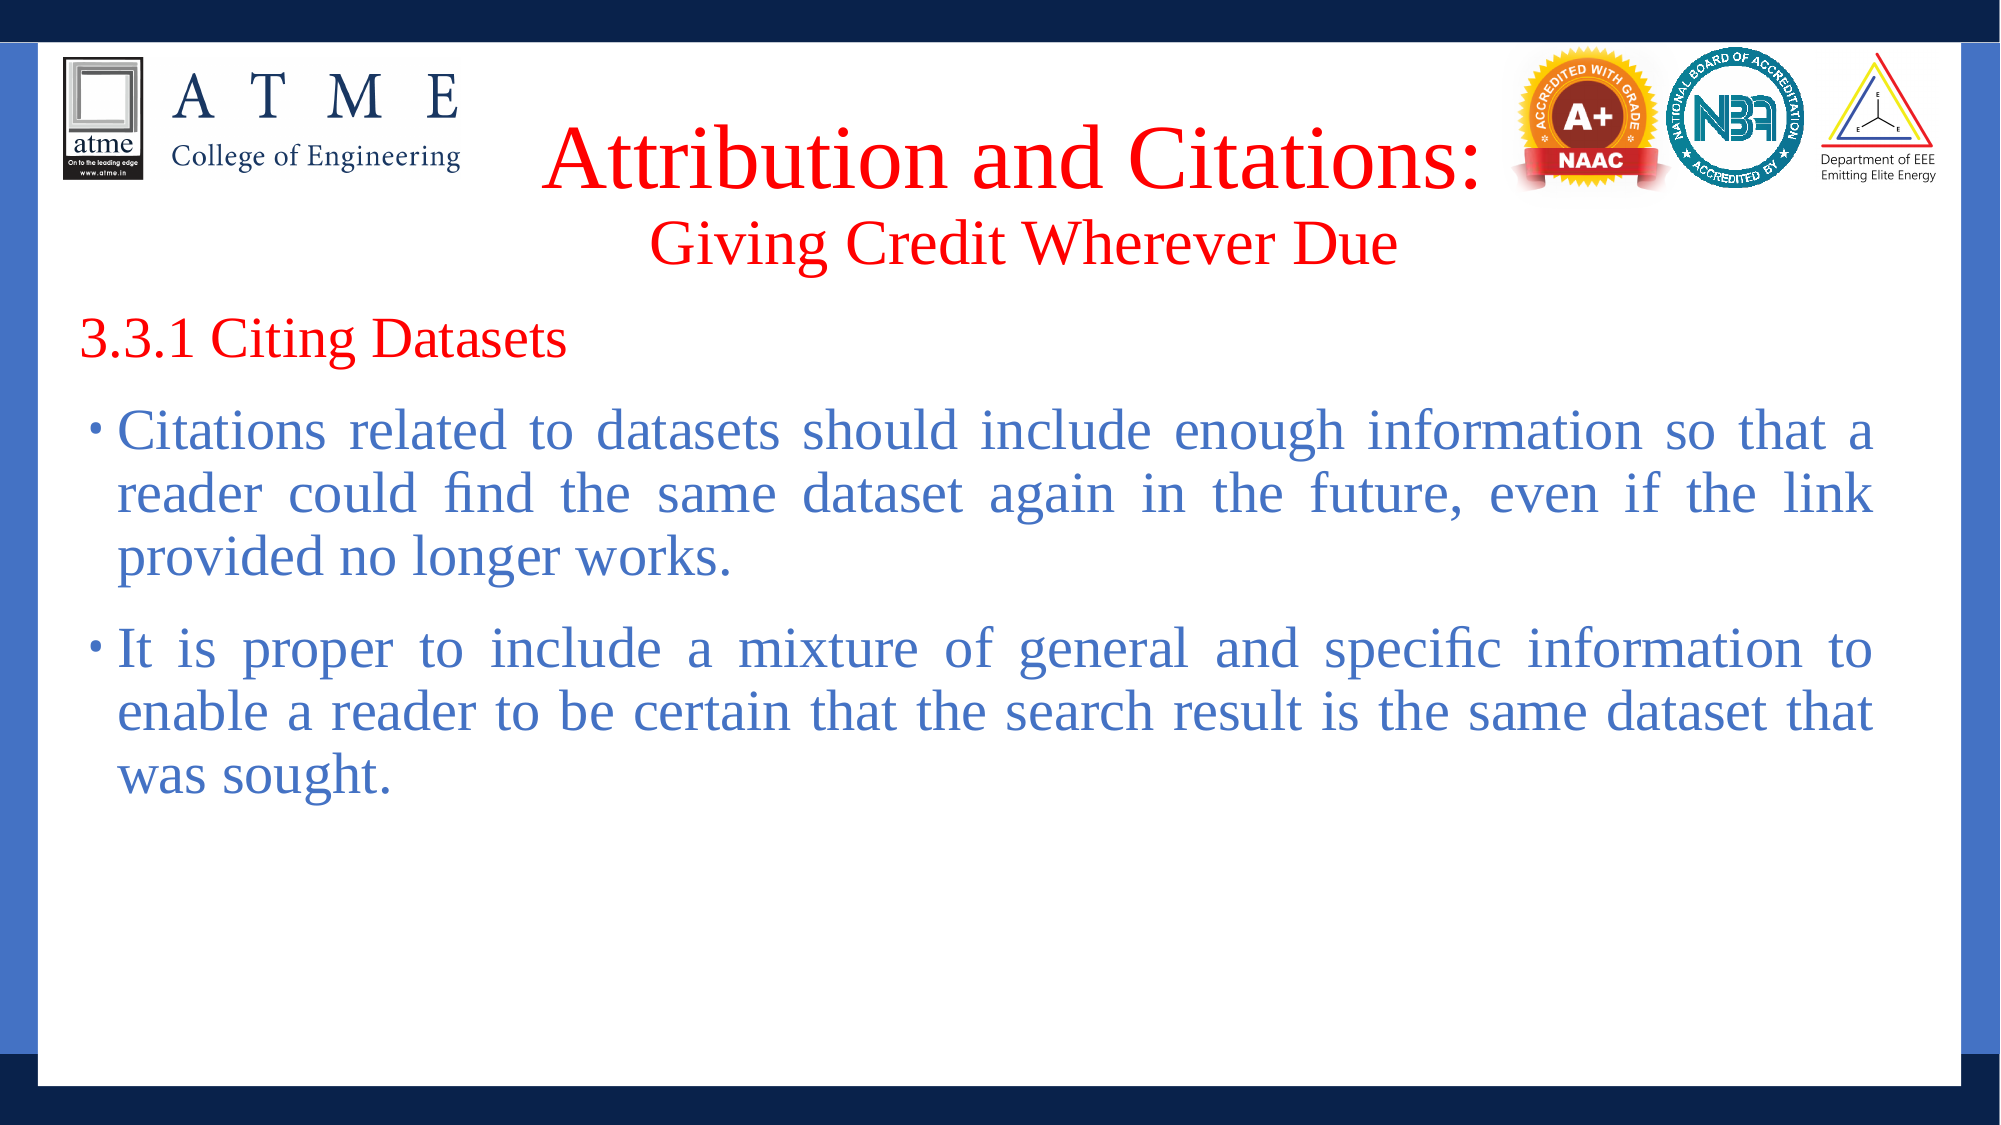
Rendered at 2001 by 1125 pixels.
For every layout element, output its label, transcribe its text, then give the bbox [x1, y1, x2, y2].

picture [1531, 60, 1651, 99]
title Attribution and Citations: Giving Credit Wherever Due [350, 99, 1700, 288]
list 3.3.1 Citing Datasets Citations related to datasets should include enough information so that a reader could ﬁnd the same dataset again in the future, even if the link provided no longer works. It is proper to include a mixture of general and speciﬁc information to enable a reader to be certain that the search result is the same dataset that was sought. [64, 299, 1891, 926]
picture [0, 0, 2000, 43]
picture [1815, 49, 1939, 184]
picture [0, 1054, 2000, 1125]
picture [63, 57, 461, 180]
picture [1666, 47, 1804, 188]
